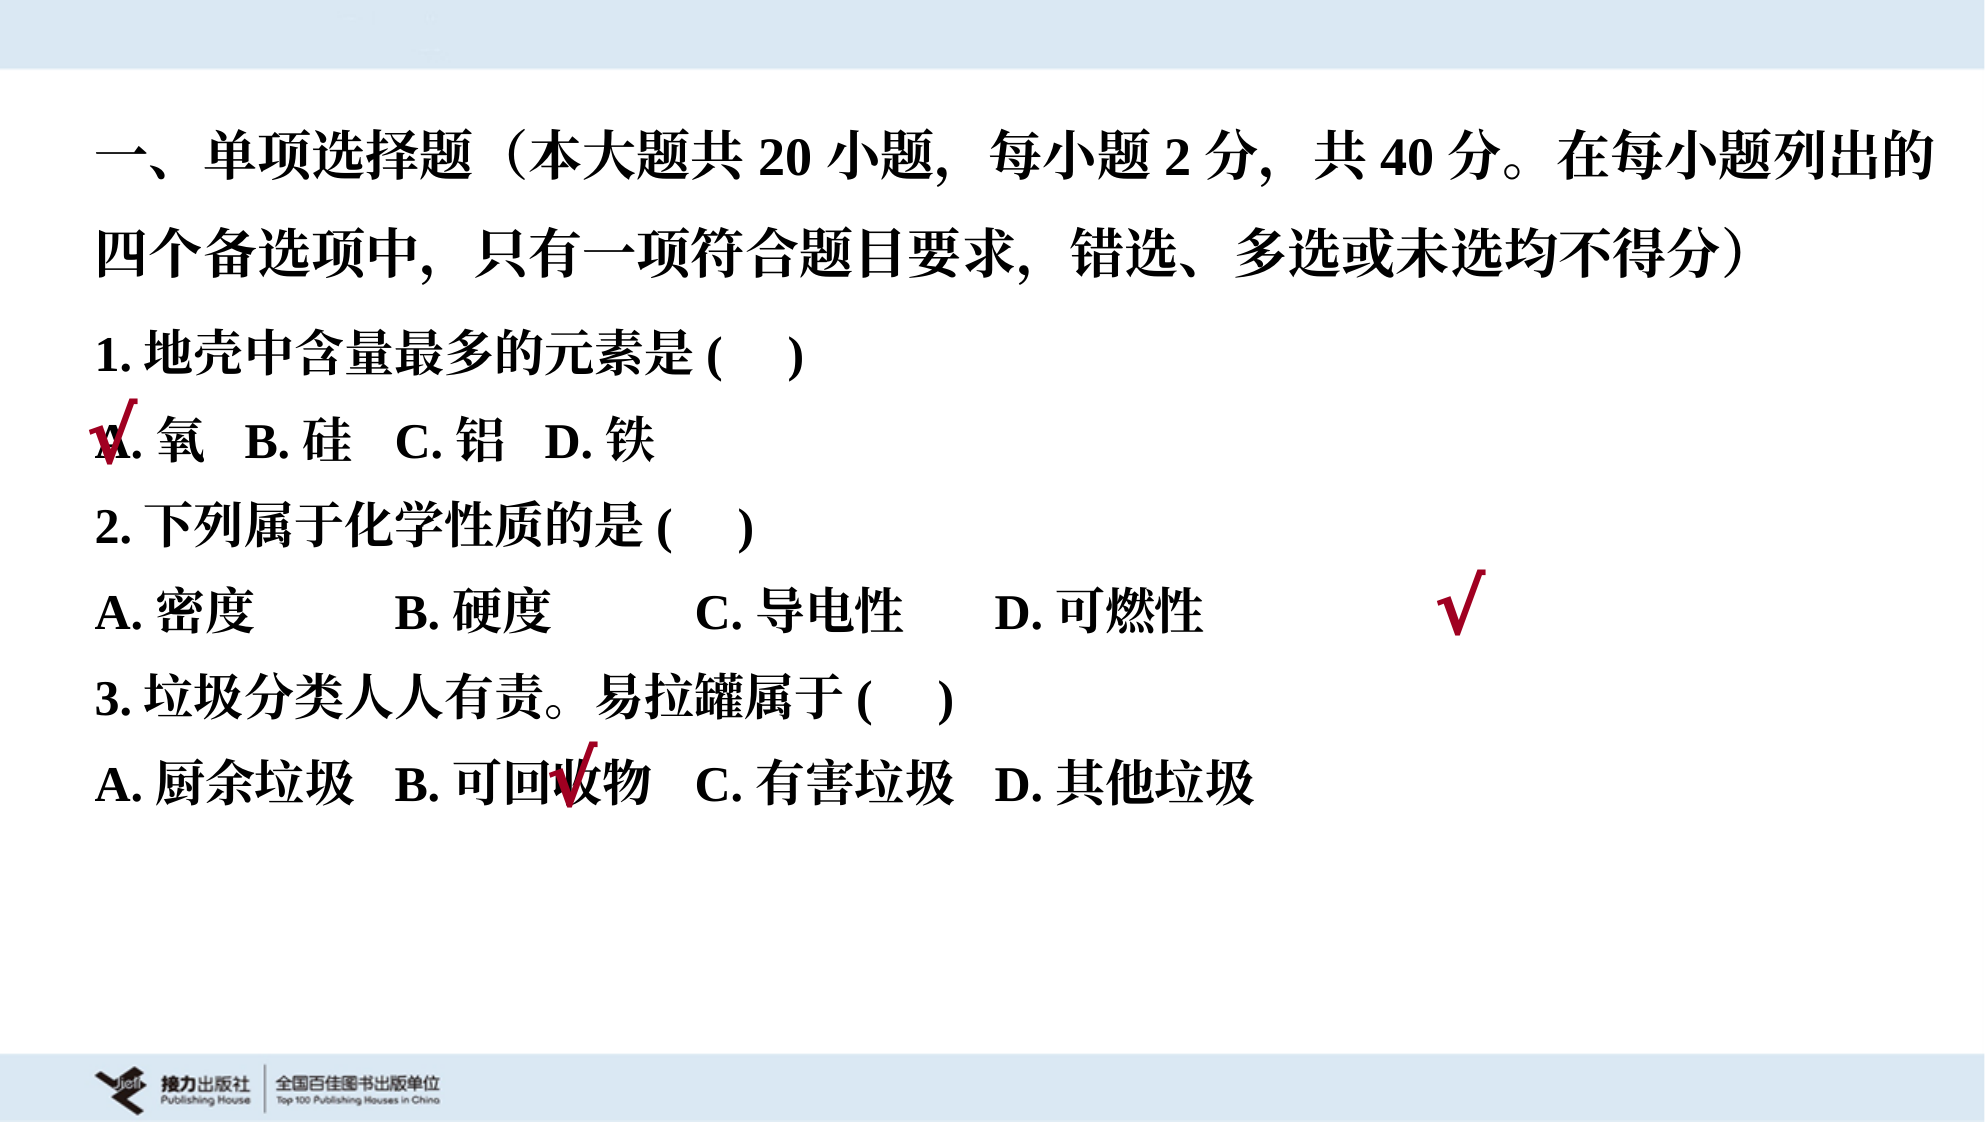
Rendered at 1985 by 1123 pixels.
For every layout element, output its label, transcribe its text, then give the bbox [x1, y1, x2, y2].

text_box 3.垃圾分类人人有责。易拉罐属于( ) [94, 638, 1892, 723]
text_box A.厨余垃圾 B.可回收物 C.有害垃圾 D.其他垃圾 [94, 723, 1892, 812]
text_box A.密度 B.硬度 C.导电性 D.可燃性 [94, 552, 1892, 638]
text_box A.氧 B.硅 C.铝 D.铁 [94, 380, 1892, 466]
text_box √ [1434, 557, 1486, 651]
text_box 2.下列属于化学性质的是( ) [94, 466, 1892, 552]
text_box √ [86, 386, 139, 479]
picture [0, 0, 1985, 1122]
text_box 一、单项选择题（本大题共20小题，每小题2分，共40分。在每小题列出的 四个备选项中，只有一项符合题目要求，错选、多选或未选均不得分） [94, 88, 1892, 293]
text_box √ [546, 729, 598, 822]
text_box 1.地壳中含量最多的元素是( ) [94, 293, 1892, 380]
